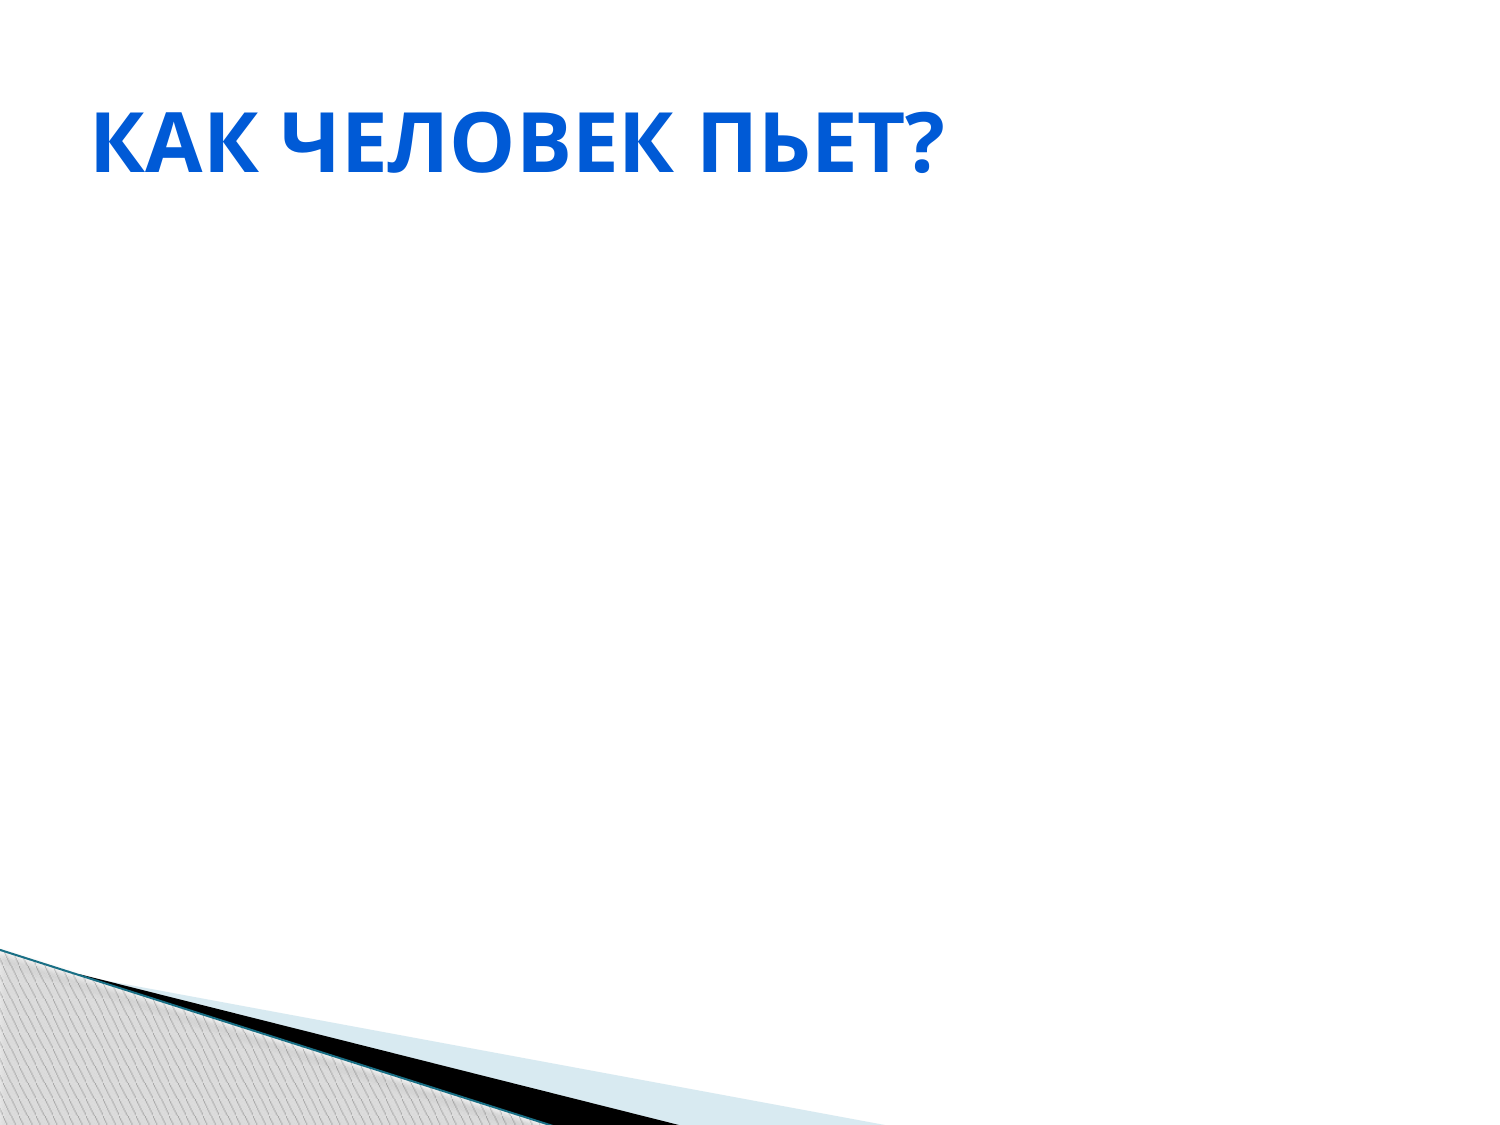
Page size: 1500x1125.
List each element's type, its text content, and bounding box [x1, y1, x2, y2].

title Как человек пьет? [75, 45, 1425, 233]
